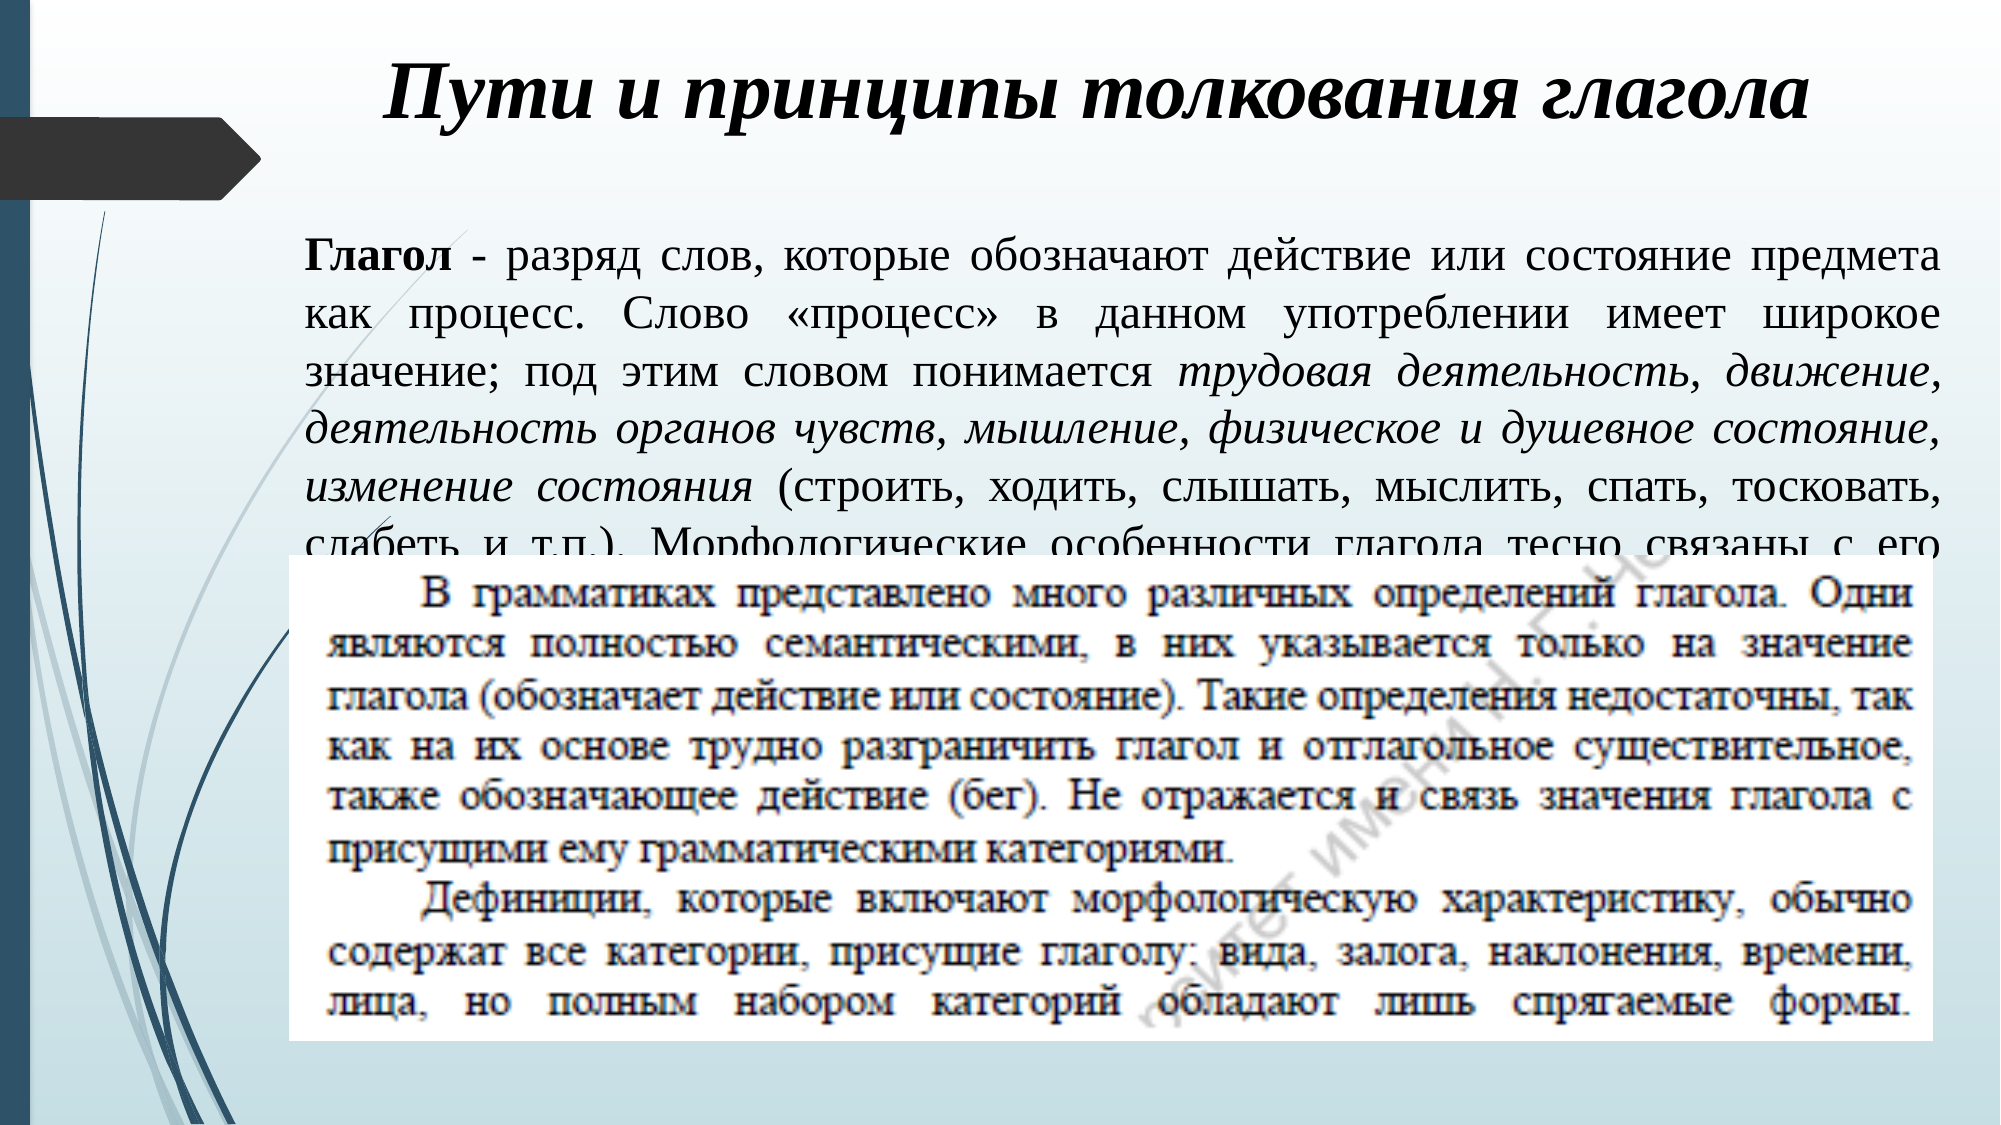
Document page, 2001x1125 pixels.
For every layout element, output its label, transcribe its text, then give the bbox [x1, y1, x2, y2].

list Глагол - разряд слов, которые обозначают действие или состояние предмета как процесс. Слово «процесс» в данном употреблении имеет широкое значение; под этим словом понимается трудовая деятельность, движение, деятельность органов чувств, мышление, физическое и душевное состояние, изменение состояния (строить, ходить, слышать, мыслить, спать, тосковать, слабеть и т.п.). Морфологические особенности глагола тесно связаны с его семантикой. [289, 154, 1959, 638]
picture [289, 555, 1934, 1042]
title Пути и принципы толкования глагола [258, 27, 1938, 173]
